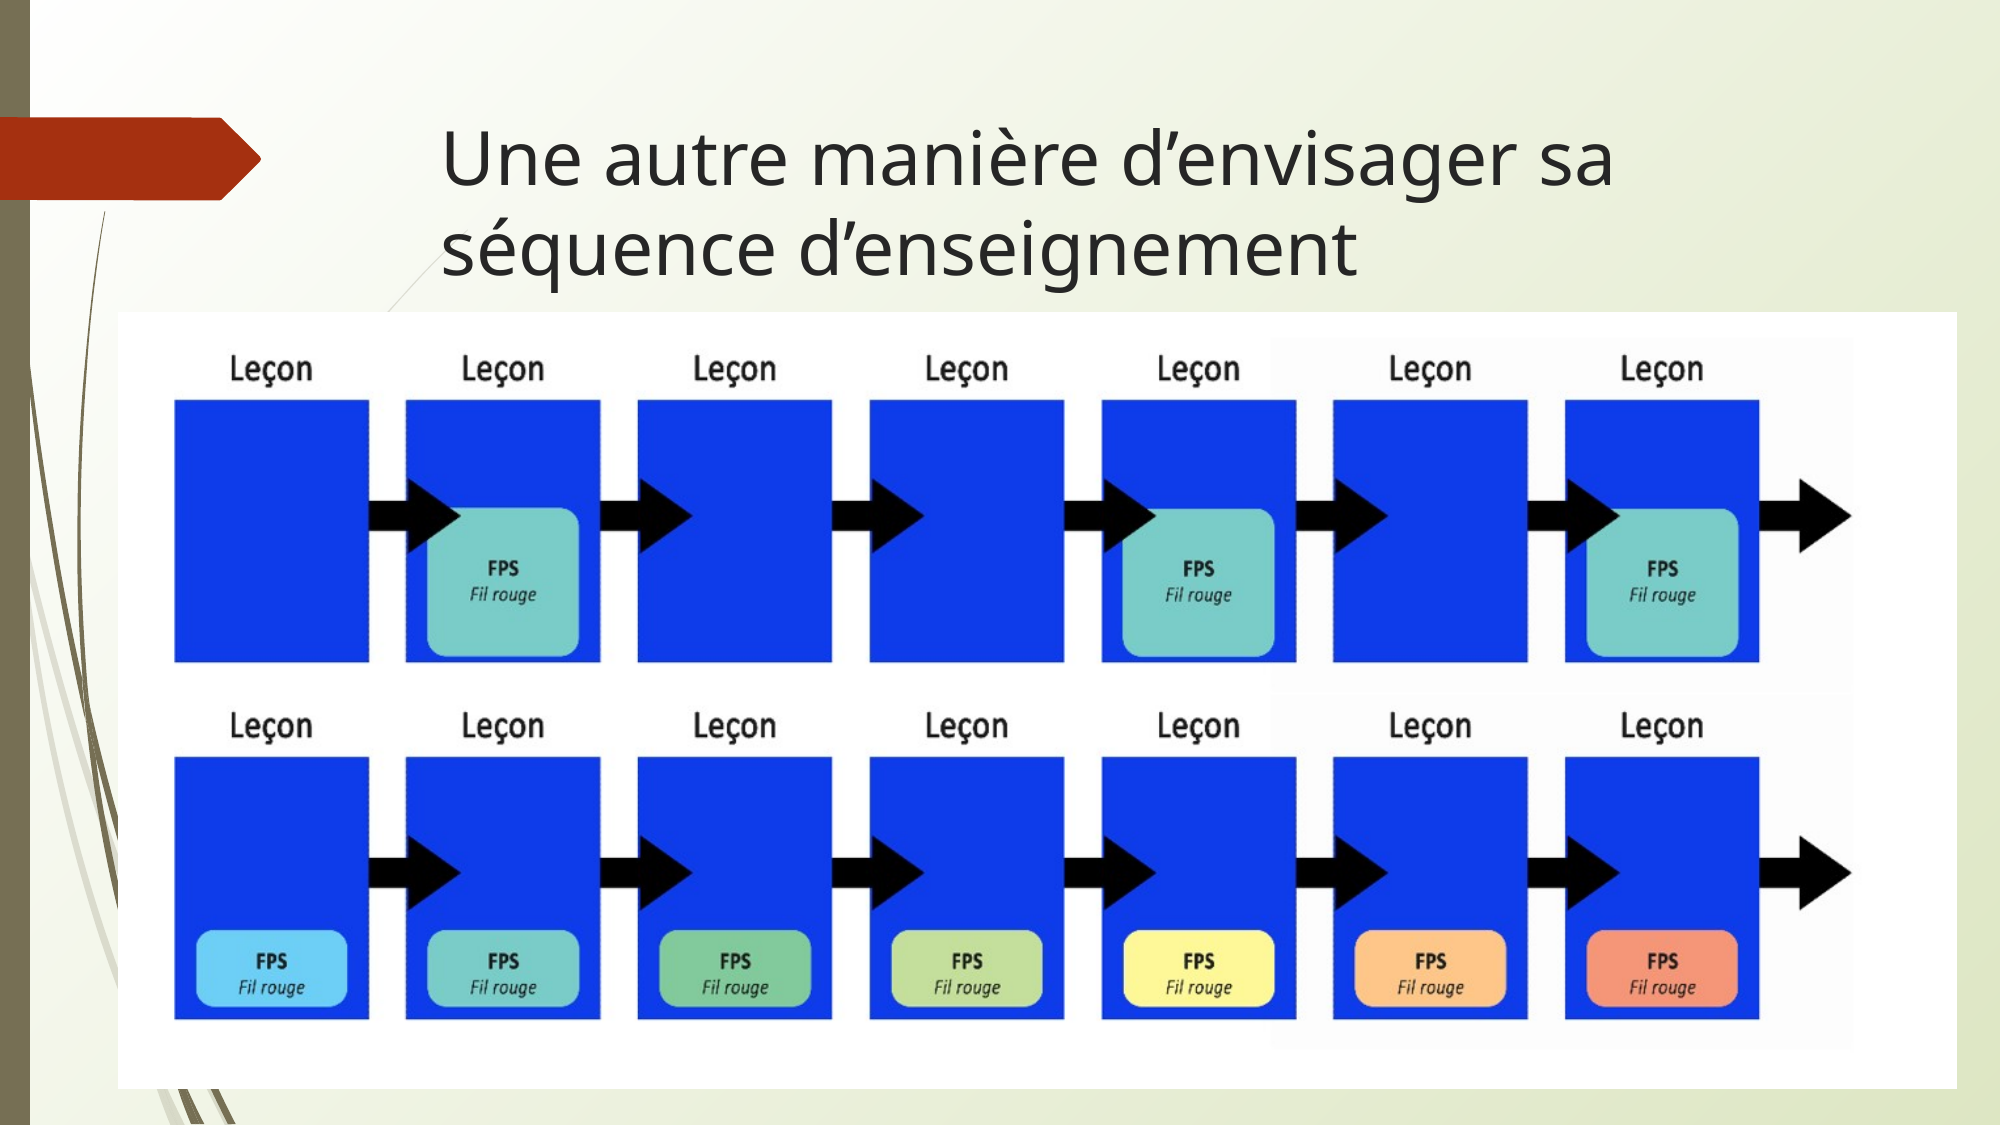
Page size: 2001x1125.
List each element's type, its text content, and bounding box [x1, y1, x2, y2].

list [118, 312, 1957, 1089]
title Une autre manière d’envisager sa séquence d’enseignement [425, 102, 1888, 311]
